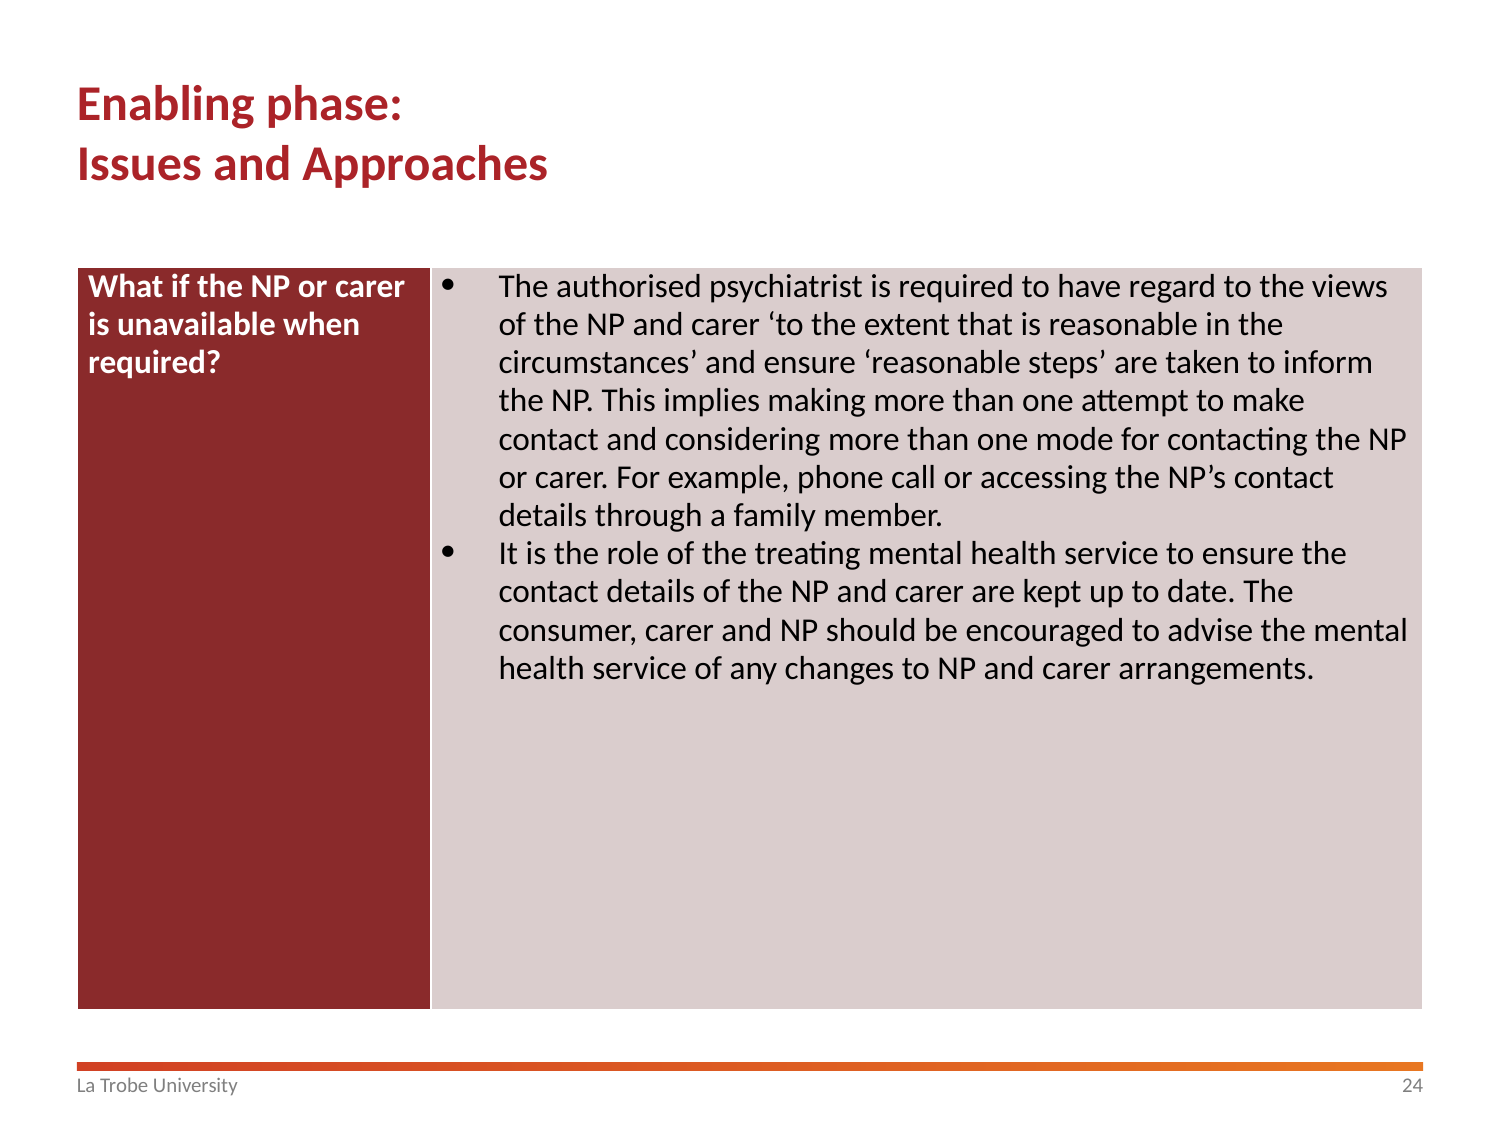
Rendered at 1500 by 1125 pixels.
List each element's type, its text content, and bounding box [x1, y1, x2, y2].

title Enabling phase: Issues and Approaches [76, 70, 1424, 209]
table_header The authorised psychiatrist is required to have regard to the views of the NP and carer ‘to the extent that is reasonable in the circumstances’ and ensure ‘reasonable steps’ are taken to inform the NP. This implies making more than one attempt to make contact and considering more than one mode for contacting the NP or carer. For example, phone call or accessing the NP’s contact details through a family member. It is the role of the treating mental health service to ensure the contact details of the NP and carer are kept up to date. The consumer, carer and NP should be encouraged to advise the mental health service of any changes to NP and carer arrangements. [432, 268, 1422, 1009]
table_header What if the NP or carer is unavailable when required? [78, 268, 430, 1009]
